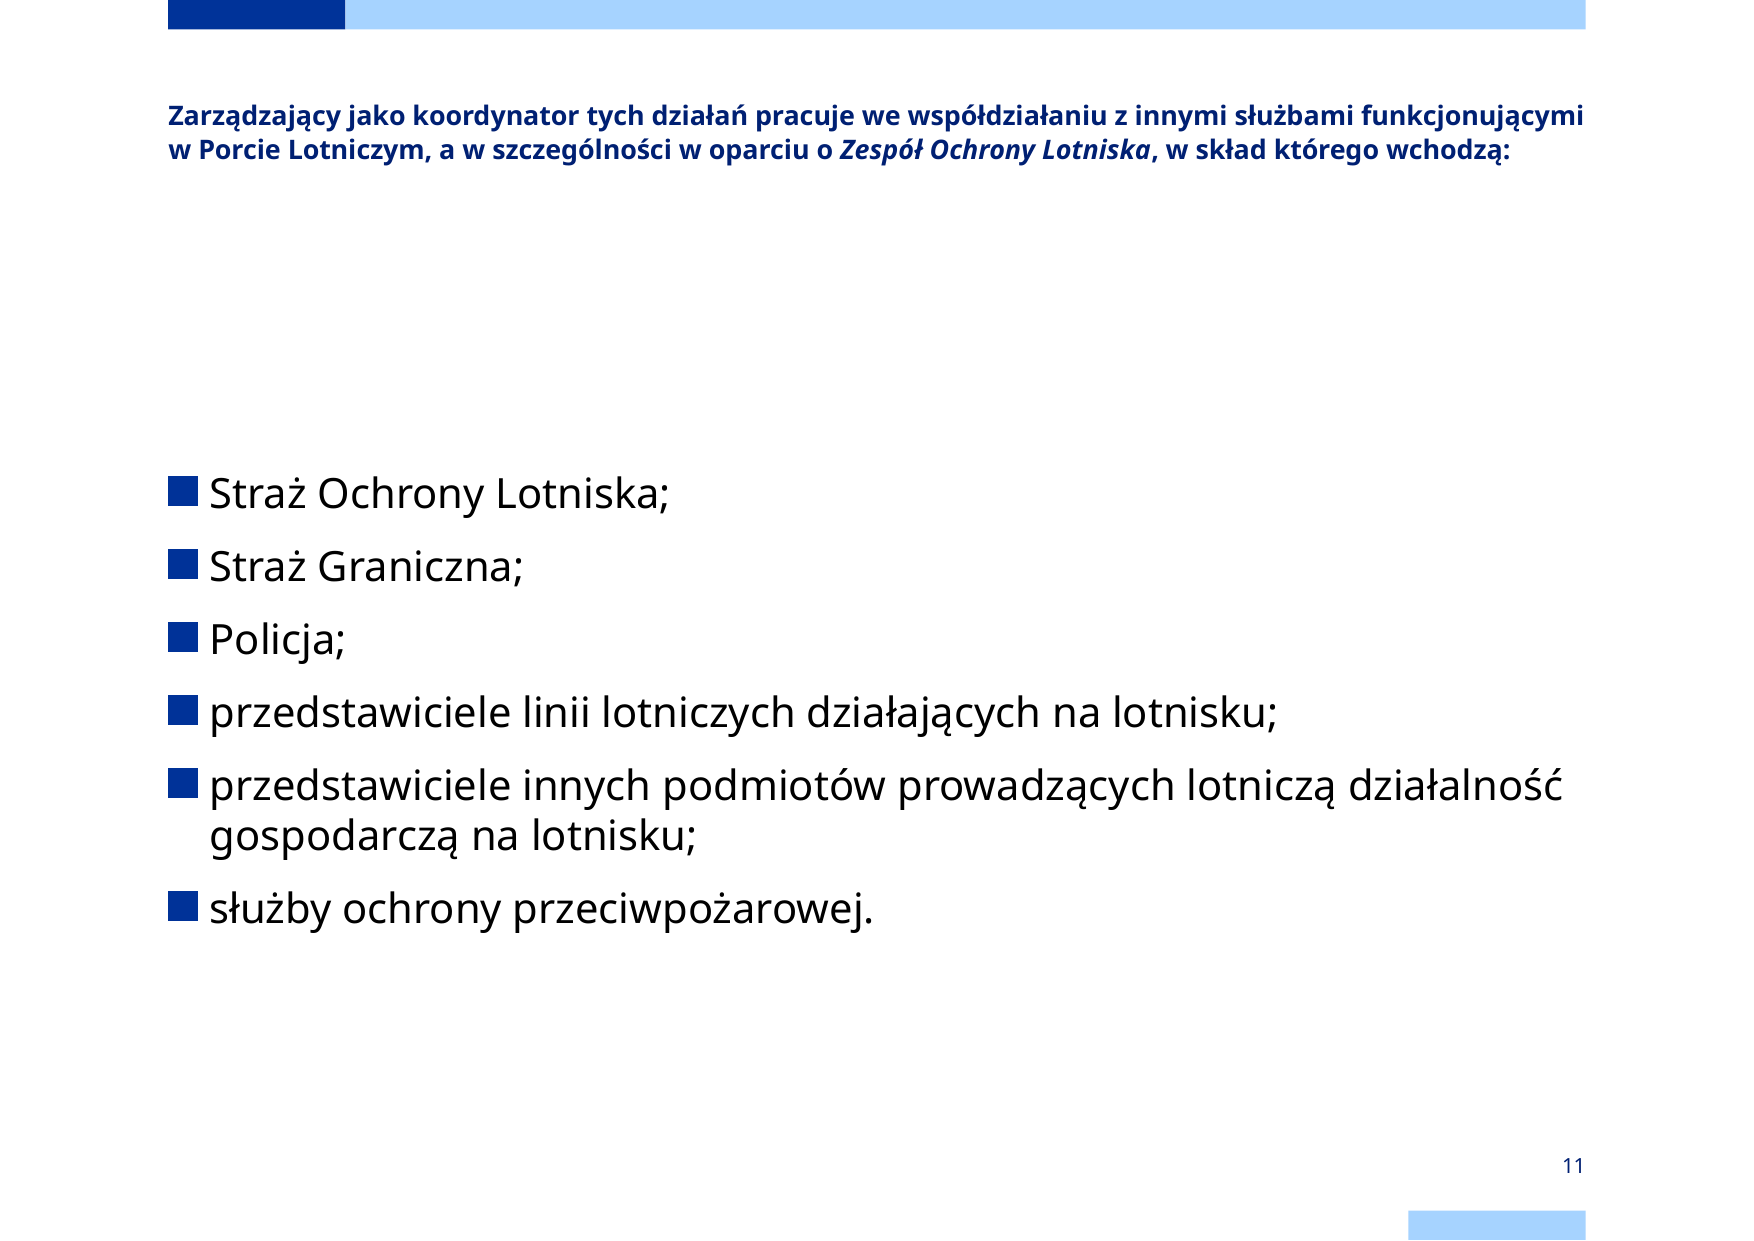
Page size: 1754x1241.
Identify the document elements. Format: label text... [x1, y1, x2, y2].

list Straż Ochrony Lotniska; Straż Graniczna; Policja; przedstawiciele linii lotniczych działających na lotnisku; przedstawiciele innych podmiotów prowadzących lotniczą działalność gospodarczą na lotnisku; służby ochrony przeciwpożarowej. [168, 466, 1586, 1105]
picture [168, 476, 198, 506]
slide_number 11 [1408, 1151, 1586, 1182]
title Zarządzający jako koordynator tych działań pracuje we współdziałaniu z innymi służbami funkcjonującymi w Porcie Lotniczym, a w szczególności w oparciu o Zespół Ochrony Lotniska, w skład którego wchodzą: [168, 96, 1586, 274]
picture [168, 695, 198, 725]
picture [168, 549, 198, 579]
picture [168, 891, 198, 921]
picture [168, 768, 198, 798]
picture [168, 622, 198, 652]
